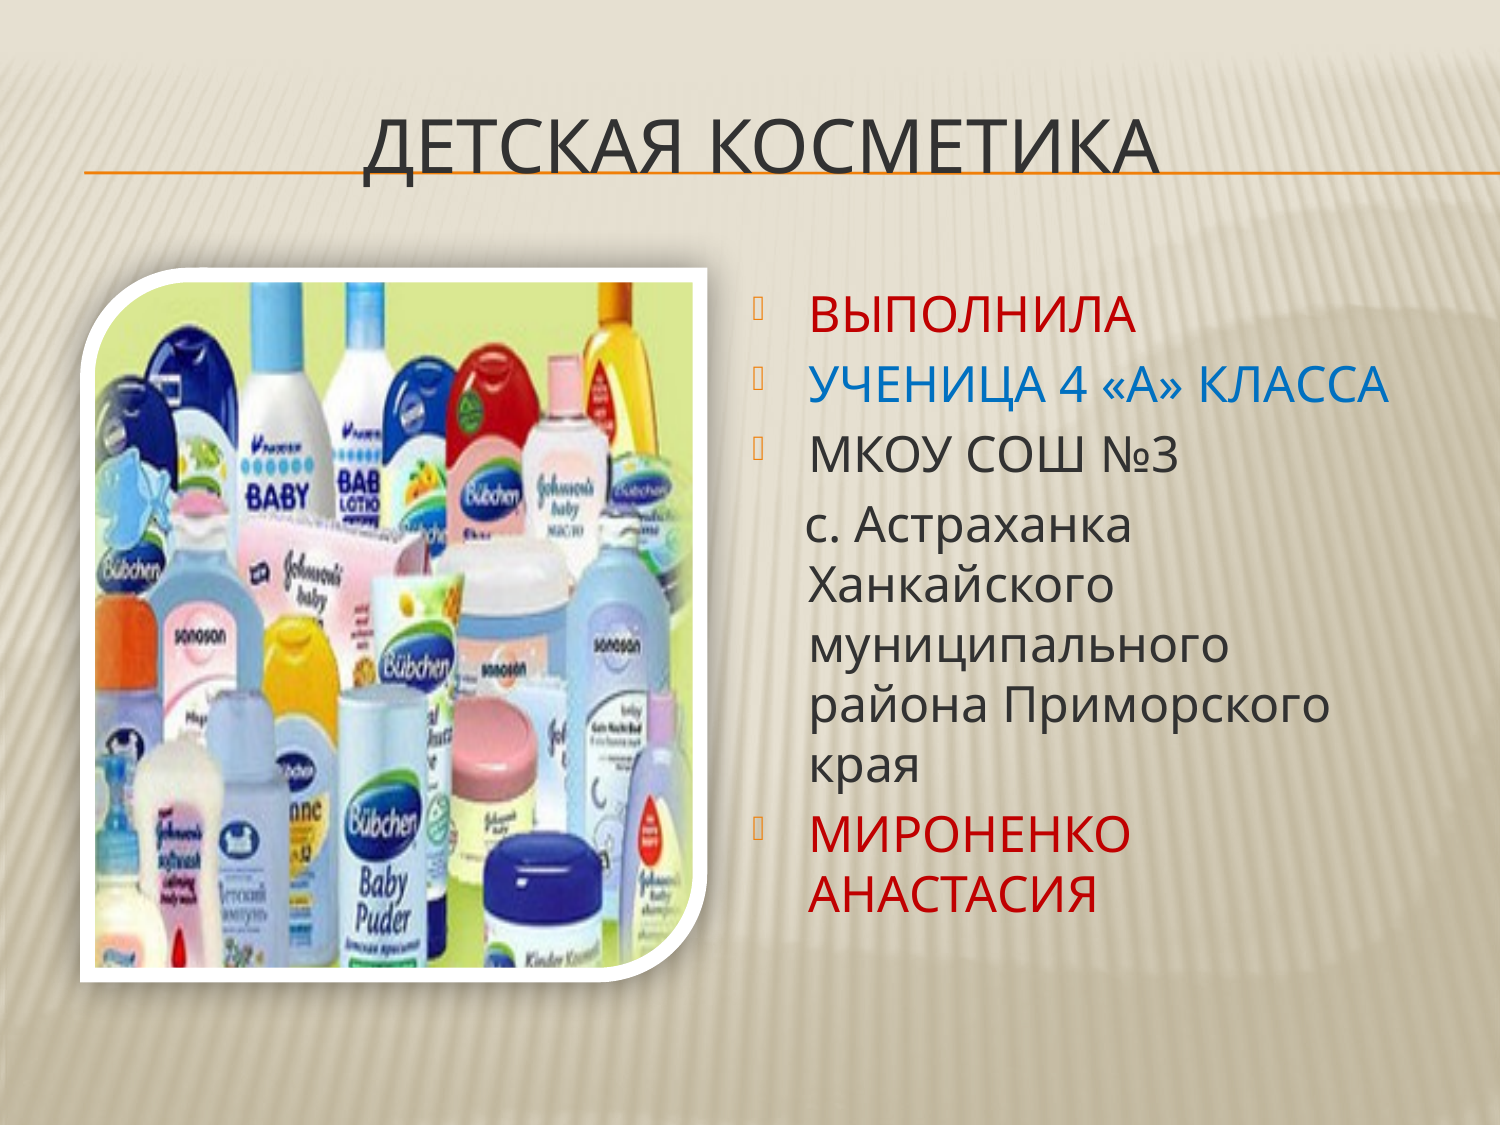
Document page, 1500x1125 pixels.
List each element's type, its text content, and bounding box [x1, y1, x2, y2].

title ДЕТСКАЯ КОСМЕТИКА [49, 75, 1475, 213]
list ВЫПОЛНИЛА УЧЕНИЦА 4 «А» КЛАССА МКОУ СОШ №3 с. Астраханка Ханкайского муниципального района Приморского края МИРОНЕНКО АНАСТАСИЯ [737, 275, 1425, 1005]
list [87, 274, 701, 976]
